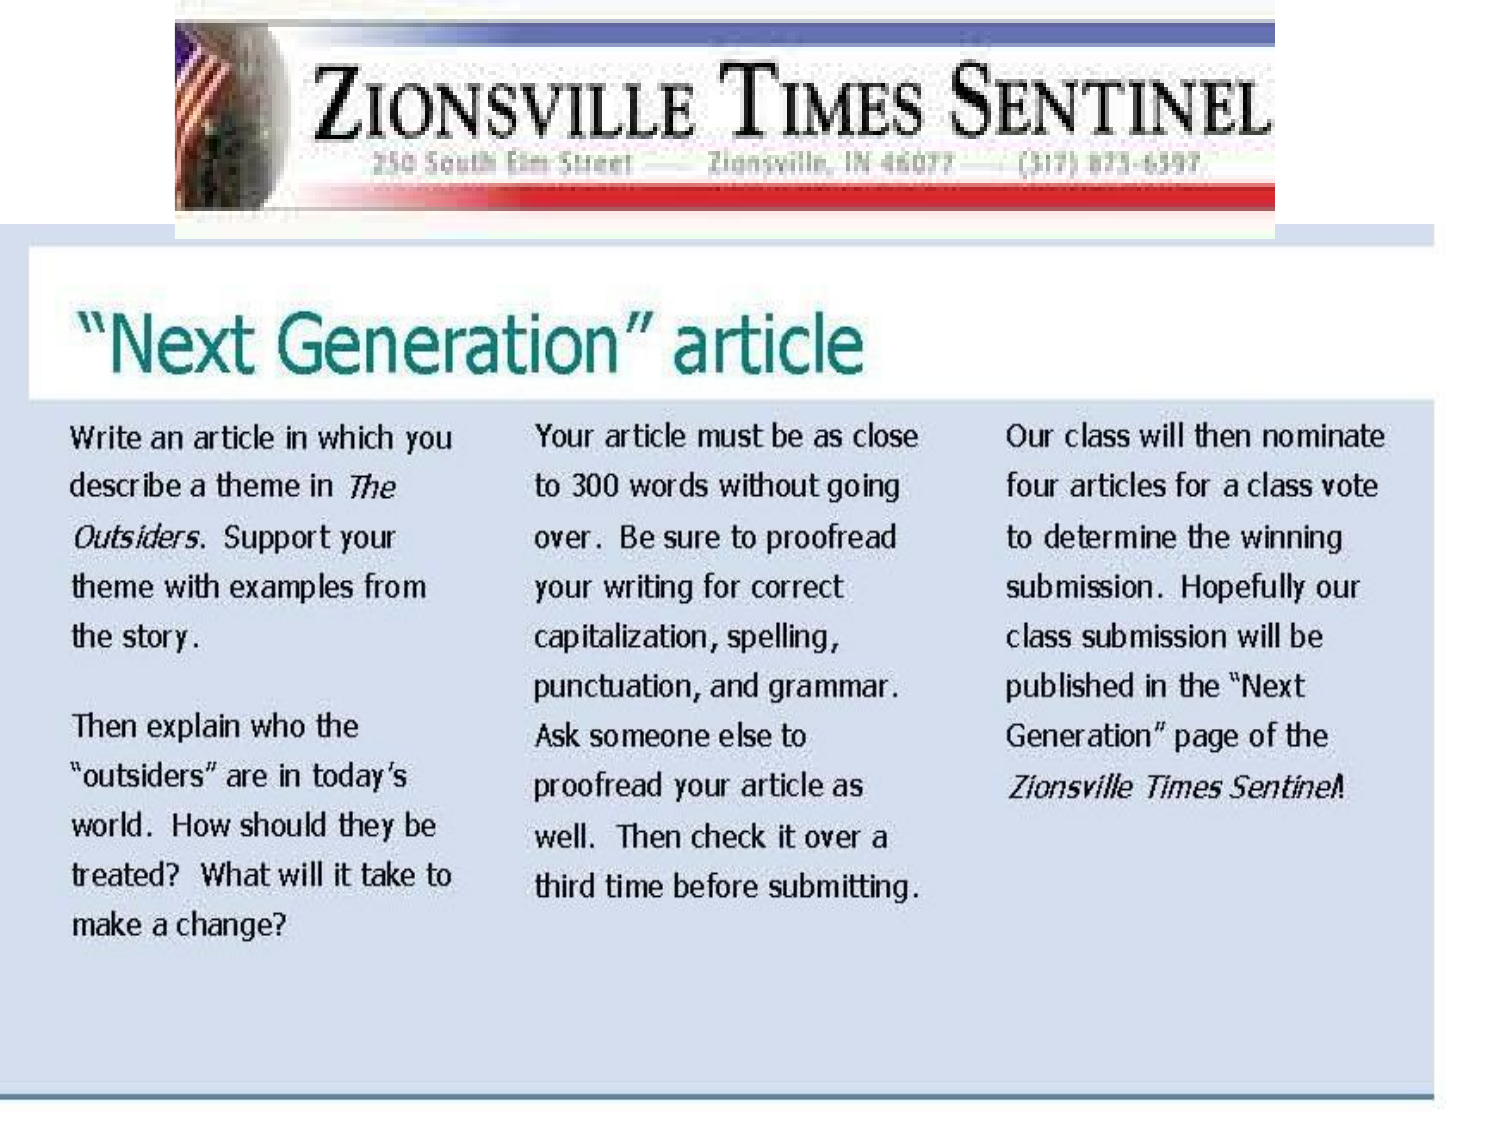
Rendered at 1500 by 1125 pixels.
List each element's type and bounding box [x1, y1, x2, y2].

text_box [0, 224, 1450, 1125]
text_box [174, 0, 1275, 239]
